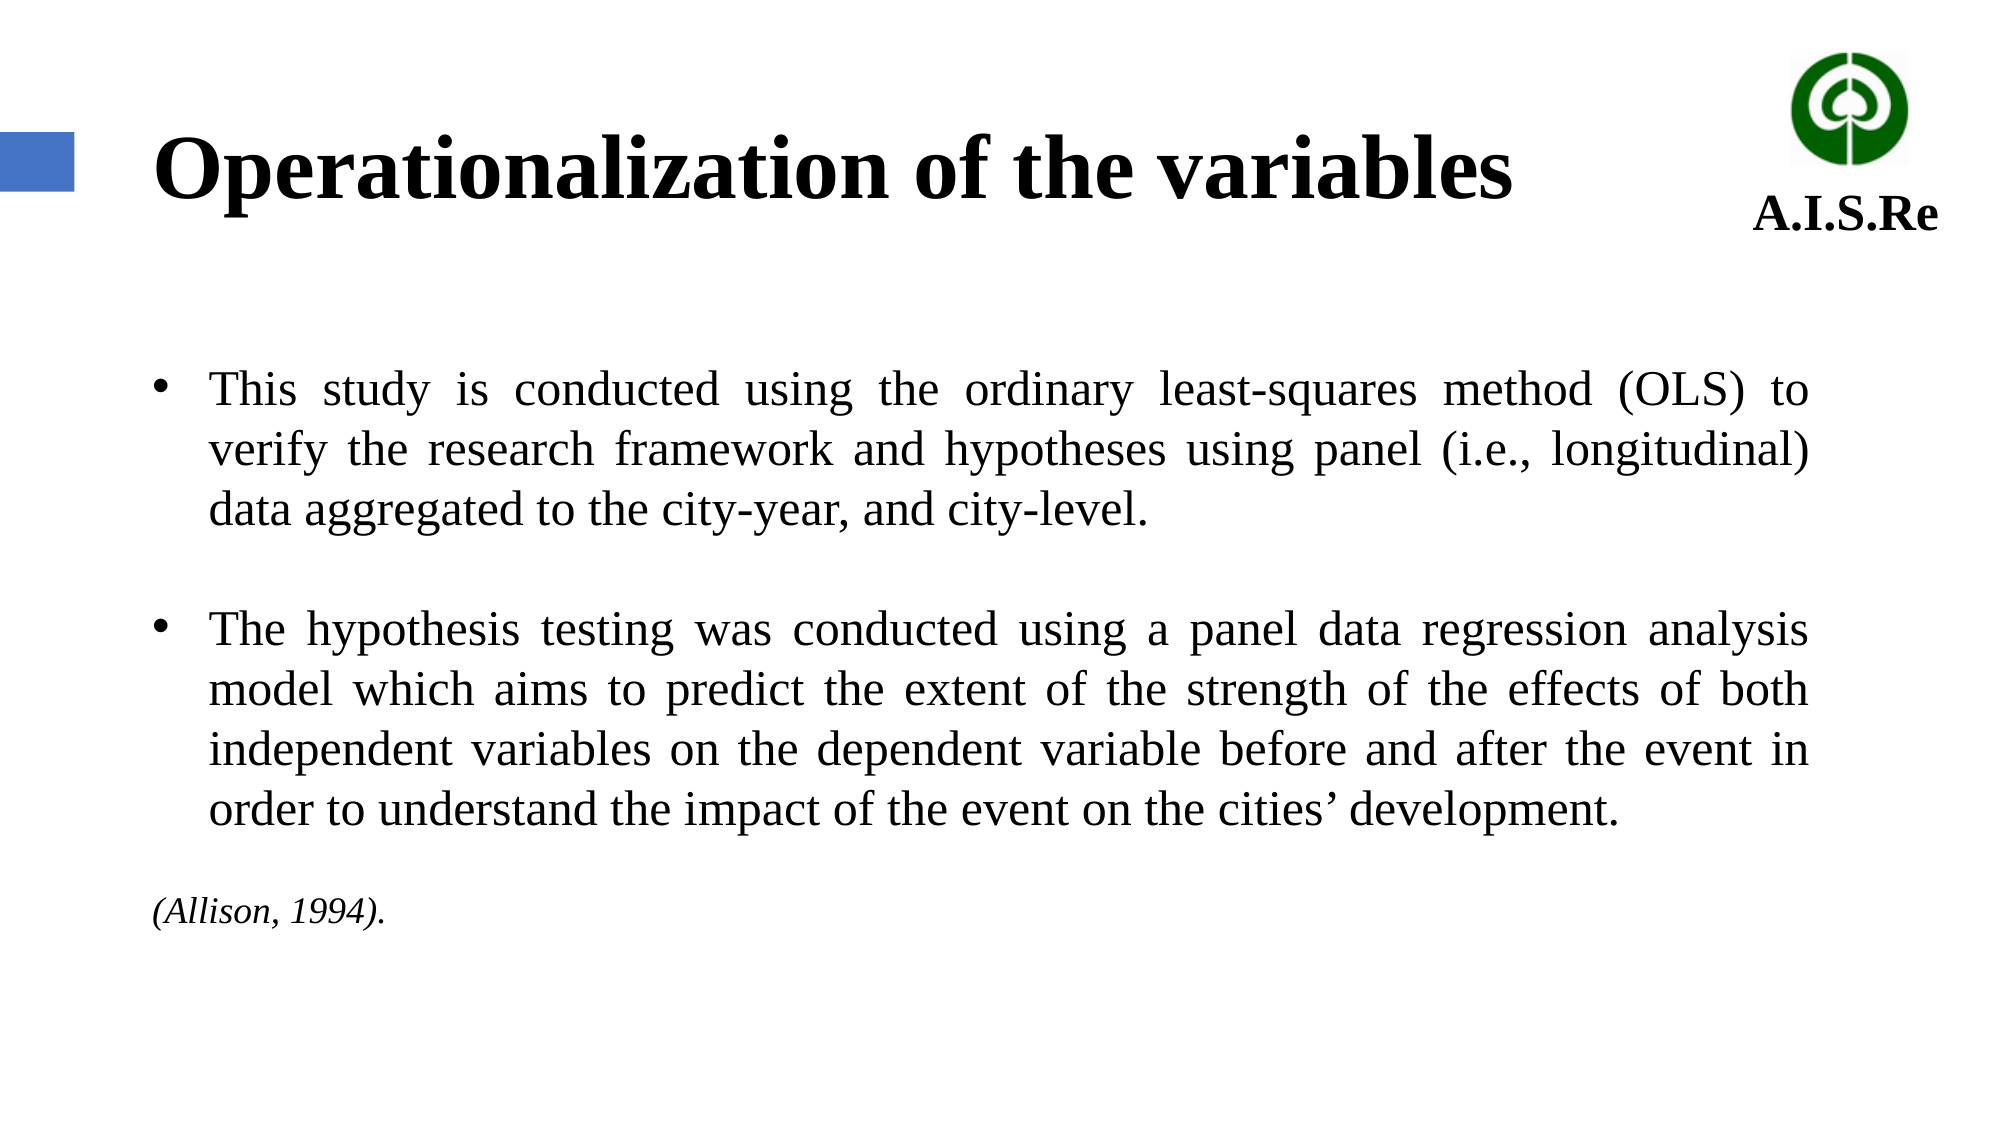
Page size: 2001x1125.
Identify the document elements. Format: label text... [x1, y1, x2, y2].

title Operationalization of the variables [137, 59, 1863, 278]
picture [1789, 47, 1913, 172]
text_box A.I.S.Re [1737, 171, 1965, 249]
text_box This study is conducted using the ordinary least-squares method (OLS) to verify the research framework and hypotheses using panel (i.e., longitudinal) data aggregated to the city-year, and city-level. The hypothesis testing was conducted using a panel data regression analysis model which aims to predict the extent of the strength of the effects of both independent variables on the dependent variable before and after the event in order to understand the impact of the event on the cities’ development. (Allison, 1994). [137, 348, 1826, 938]
